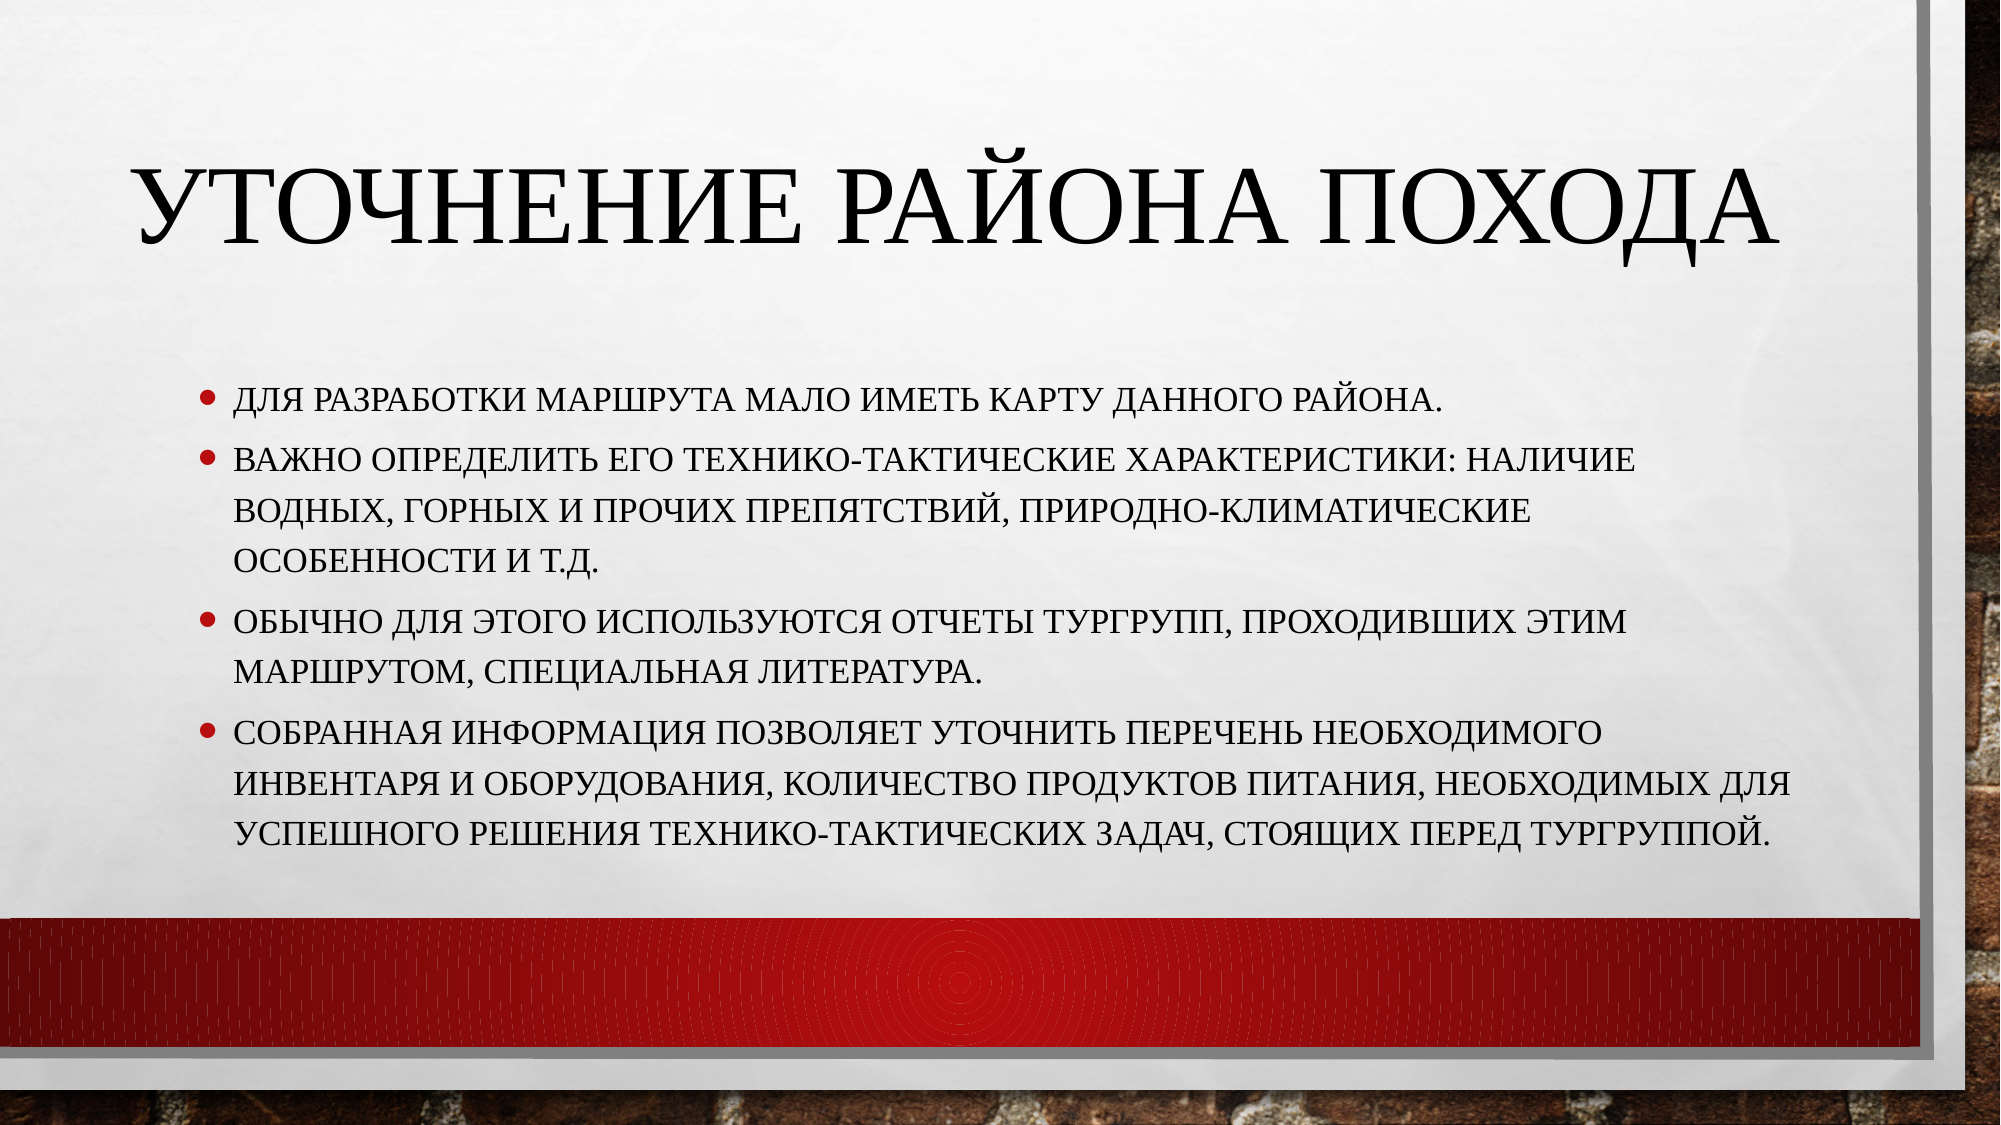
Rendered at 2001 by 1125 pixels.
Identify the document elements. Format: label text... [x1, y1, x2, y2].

list Для разработки маршрута мало иметь карту данного района. Важно определить его технико-тактические характеристики: наличие водных, горных и прочих препятствий, природно-климатические особенности и т.д. Обычно для этого используются отчеты тургрупп, проходивших этим маршрутом, специальная литература. Собранная информация позволяет уточнить перечень необходимого инвентаря и оборудования, количество продуктов питания, необходимых для успешного решения технико-тактических задач, стоящих перед тургруппой. [112, 338, 1818, 882]
picture [0, 0, 2000, 1125]
title Уточнение района похода [112, 112, 1818, 302]
